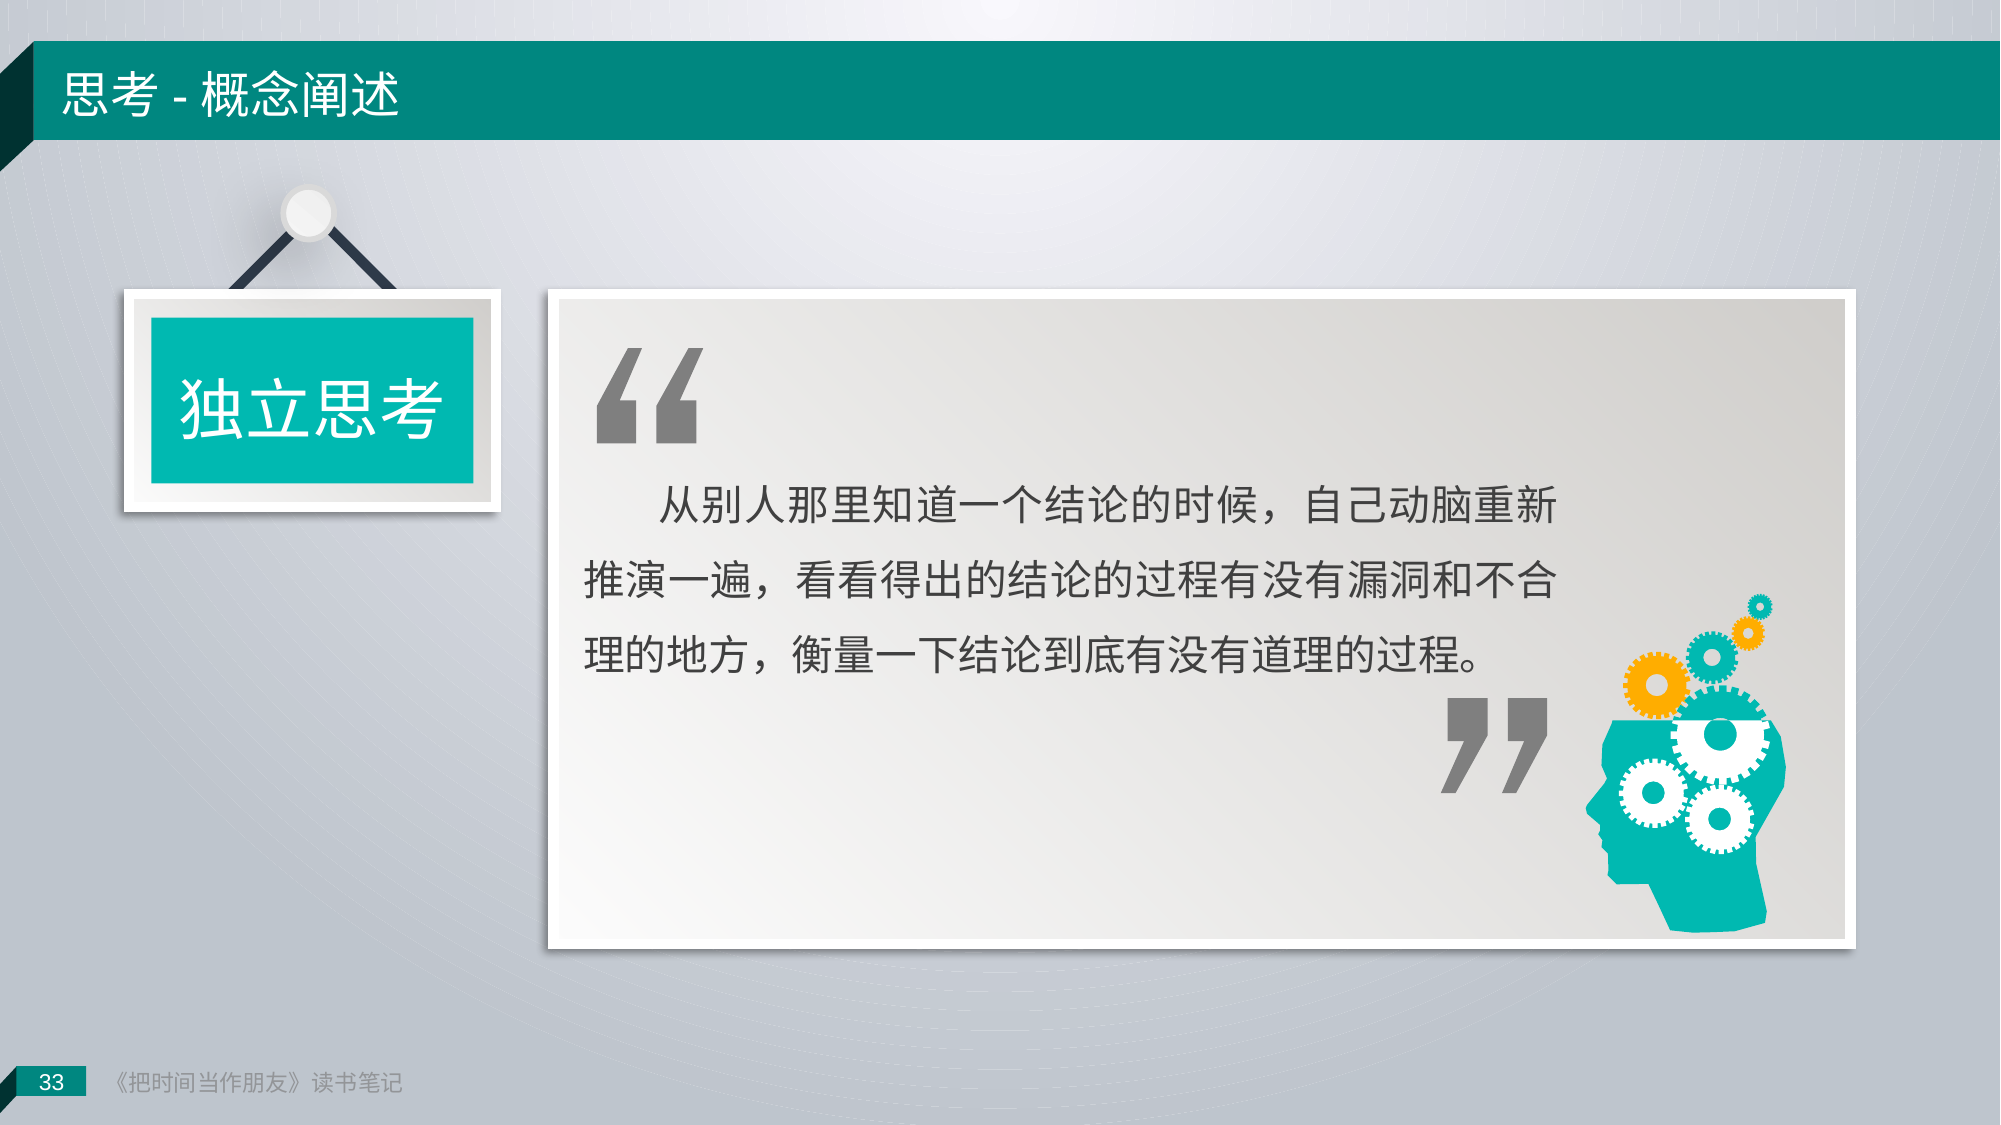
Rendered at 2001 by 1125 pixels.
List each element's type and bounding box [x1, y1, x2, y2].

text_box [0, 41, 2000, 1117]
text_box [1585, 593, 1786, 933]
